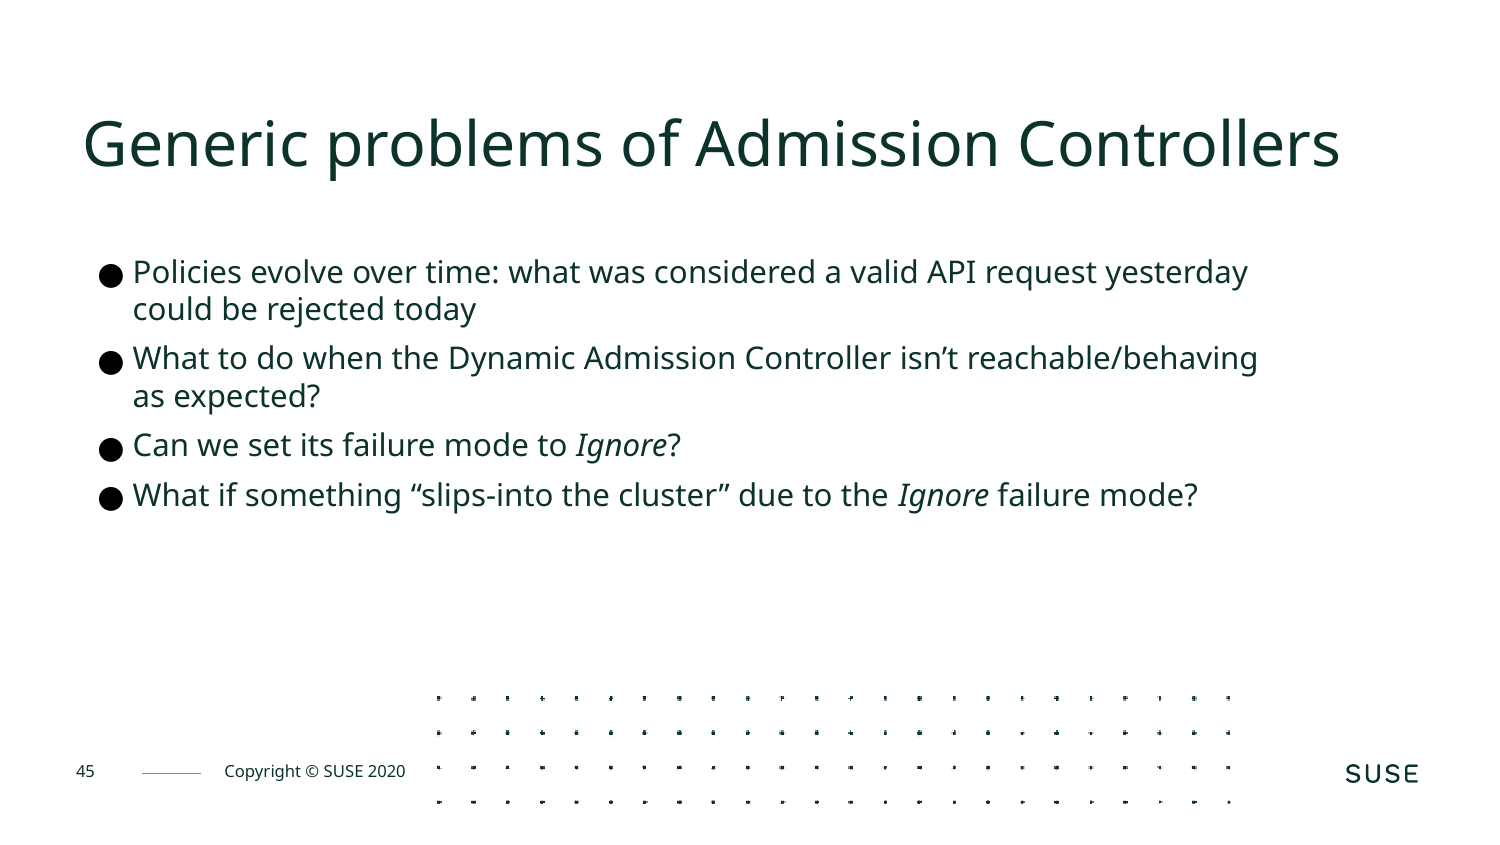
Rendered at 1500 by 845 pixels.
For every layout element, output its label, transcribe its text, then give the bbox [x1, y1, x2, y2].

picture [1346, 764, 1418, 783]
text_box Generic problems of Admission Controllers [82, 103, 1453, 260]
text_box Policies evolve over time: what was considered a valid API request yesterday could be rejected today What to do when the Dynamic Admission Controller isn’t reachable/behaving as expected? Can we set its failure mode to Ignore? What if something “slips-into the cluster” due to the Ignore failure mode? [82, 244, 1299, 695]
picture [437, 696, 1255, 815]
